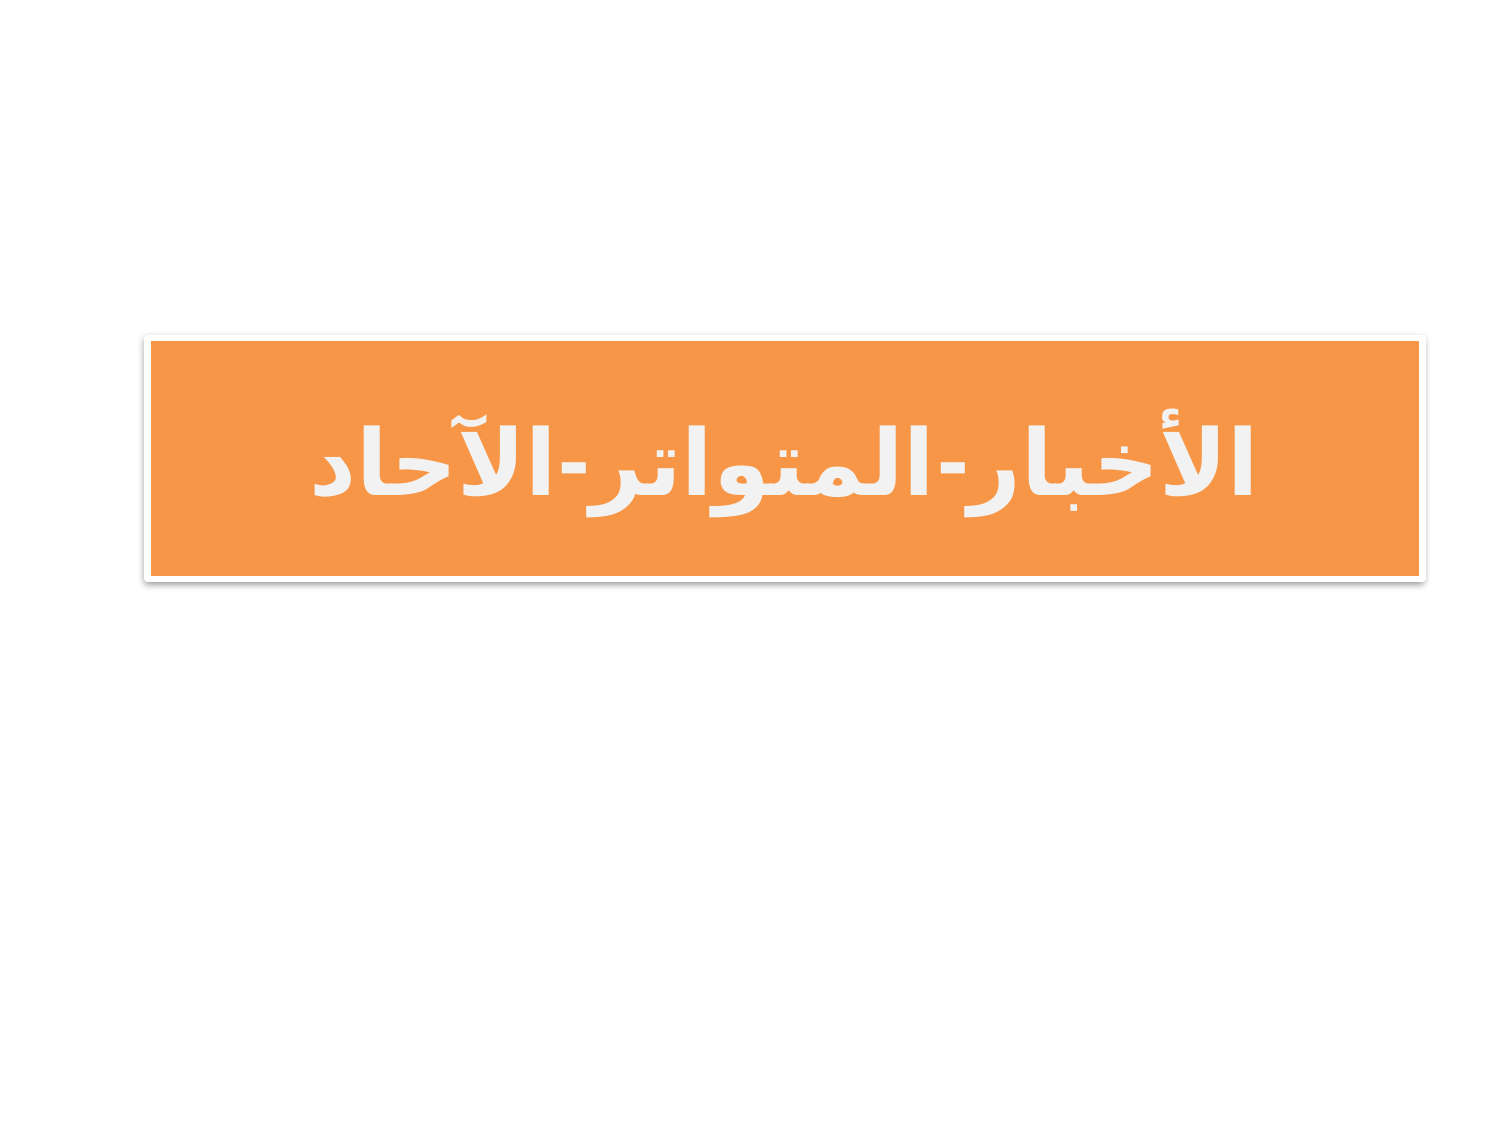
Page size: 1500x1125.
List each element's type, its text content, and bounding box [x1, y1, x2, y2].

title الأخبار-المتواتر-الآحاد [144, 335, 1426, 582]
